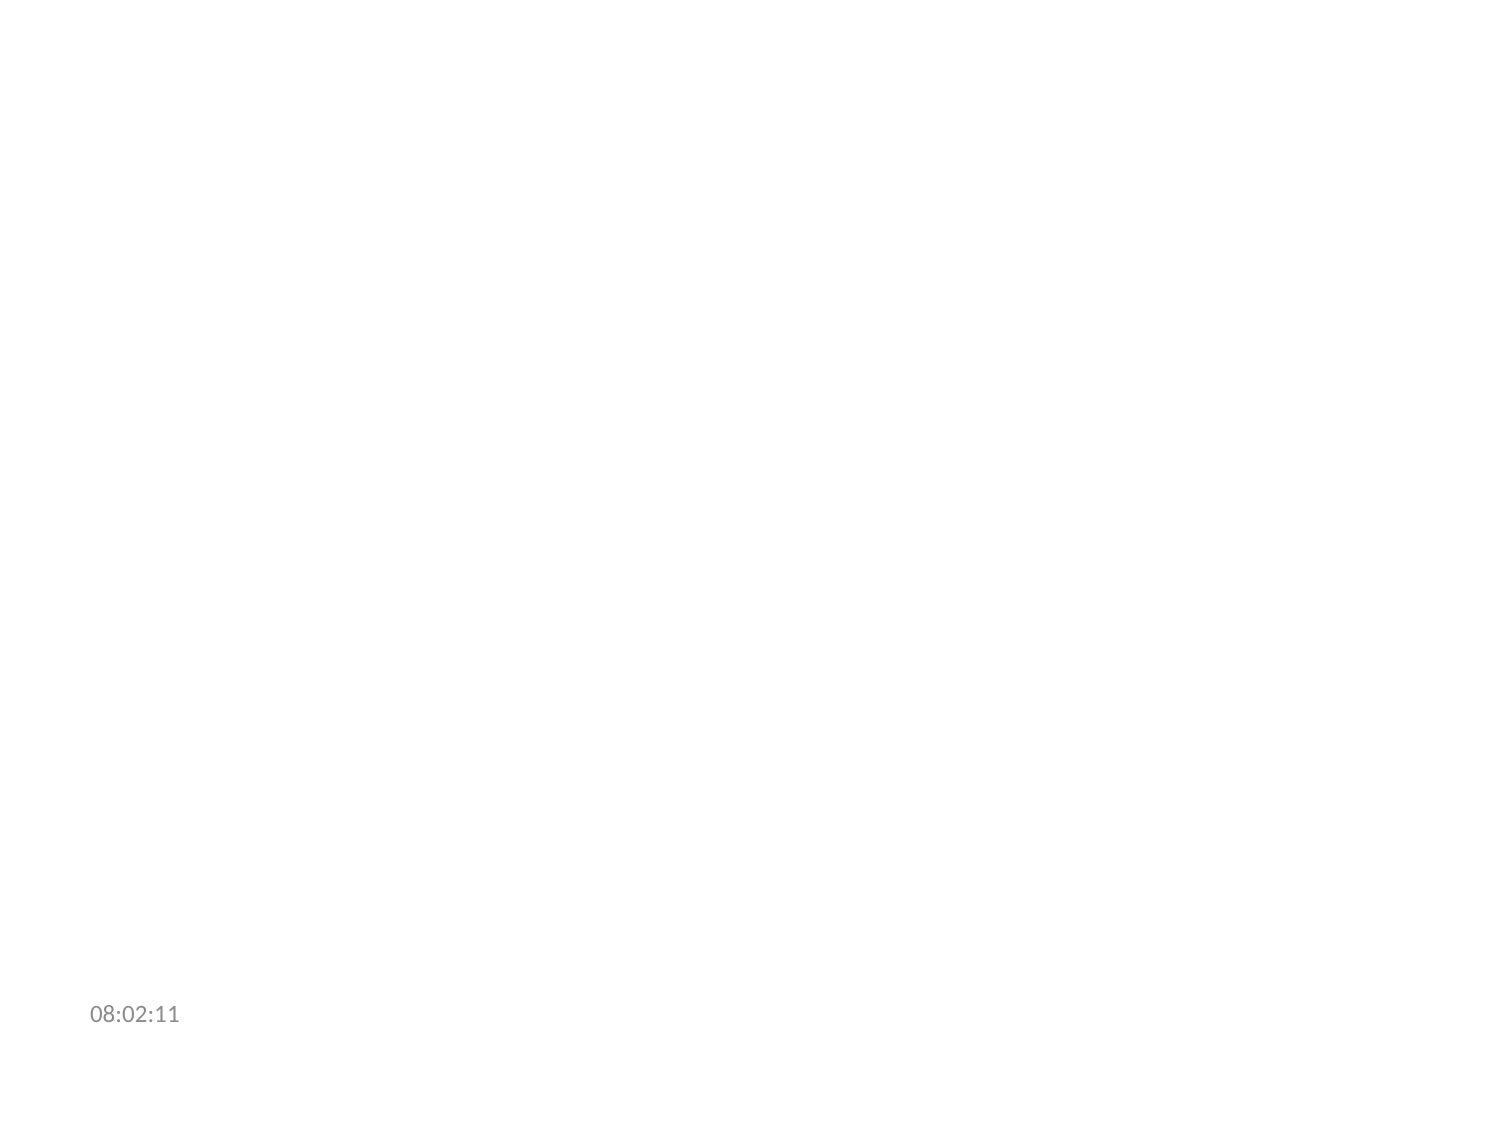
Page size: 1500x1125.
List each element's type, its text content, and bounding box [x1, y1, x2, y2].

text_box 15:35:09 [75, 982, 425, 1043]
